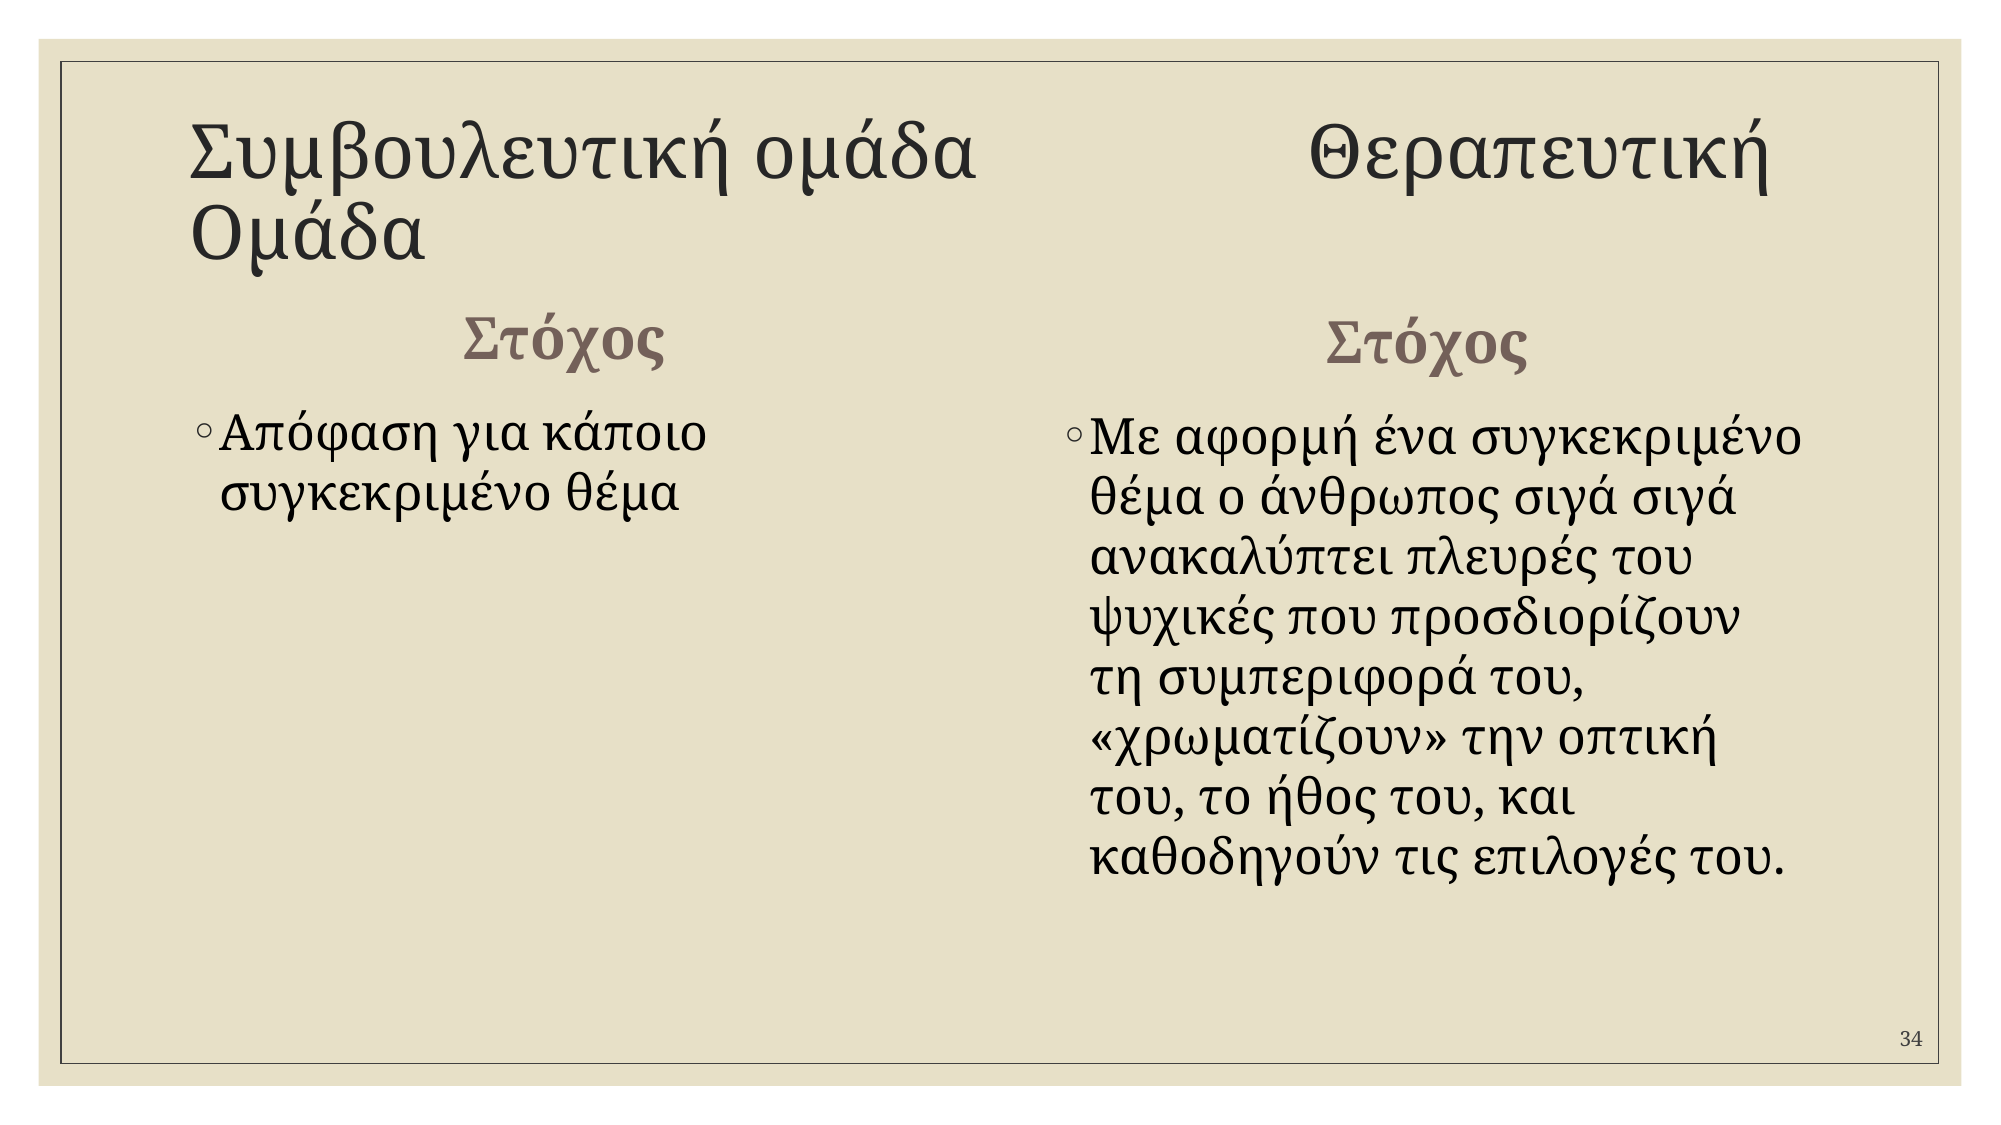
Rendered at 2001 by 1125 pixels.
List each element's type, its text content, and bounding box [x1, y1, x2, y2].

list Με αφορμή ένα συγκεκριμένο θέμα ο άνθρωπος σιγά σιγά ανακαλύπτει πλευρές του ψυχικές που προσδιορίζουν τη συμπεριφορά του, «χρωματίζουν» την οπτική του, το ήθος του, και καθοδηγούν τις επιλογές του. [1044, 396, 1825, 922]
list Στόχος [174, 283, 955, 389]
title Συμβουλευτική ομάδα Θεραπευτική Ομάδα [174, 105, 1825, 284]
slide_number 34 [1697, 1019, 1938, 1062]
list Απόφαση για κάποιο συγκεκριμένο θέμα [174, 392, 955, 918]
list Στόχος [1044, 287, 1825, 393]
